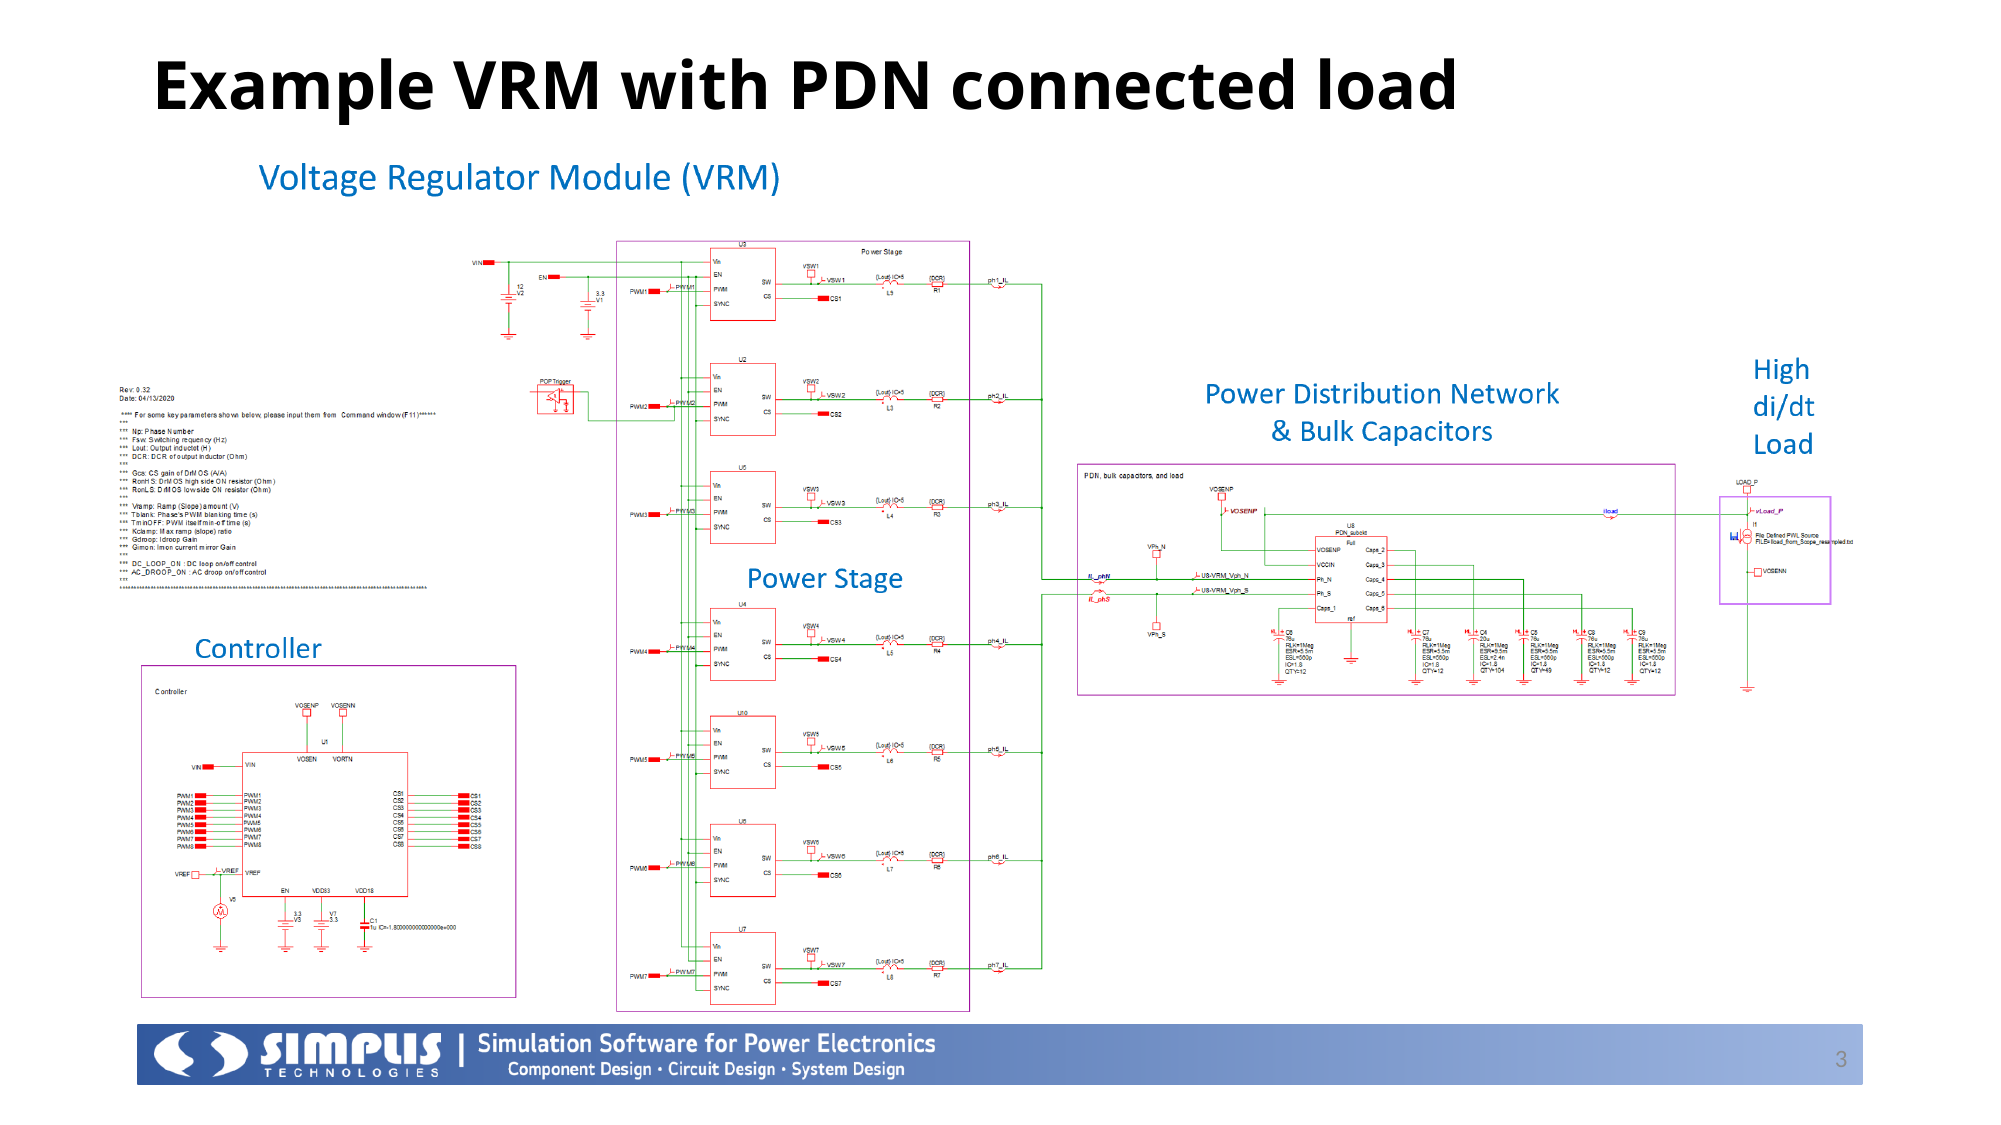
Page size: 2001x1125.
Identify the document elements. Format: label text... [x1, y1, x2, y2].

picture [105, 154, 1858, 1108]
title Example VRM with PDN connected load [137, 21, 1863, 155]
slide_number 3 [1412, 1027, 1863, 1088]
